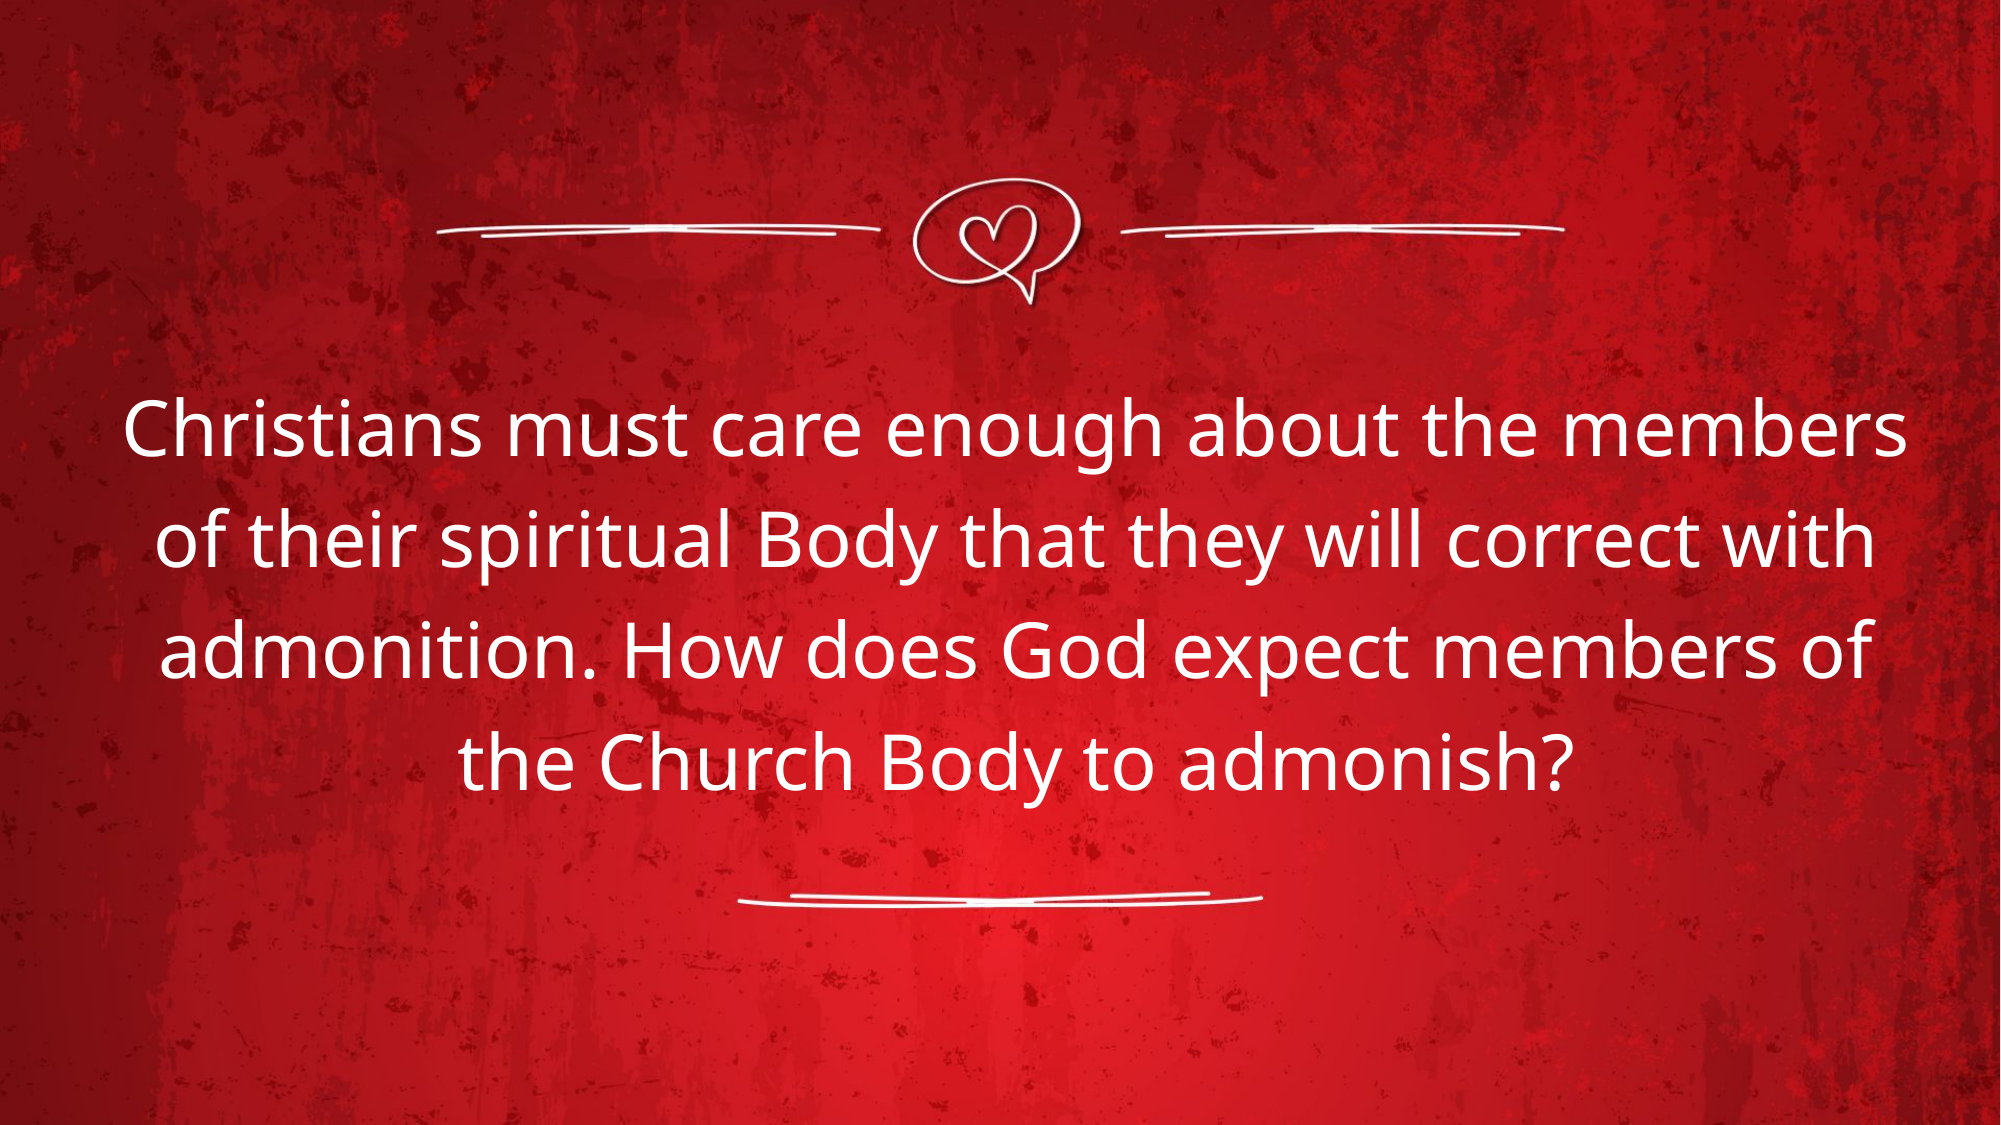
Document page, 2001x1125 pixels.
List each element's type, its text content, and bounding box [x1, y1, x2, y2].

picture [0, 0, 2001, 1125]
title Christians must care enough about the members of their spiritual Body that they will correct with admonition. How does God expect members of the Church Body to admonish? [88, 274, 1946, 814]
